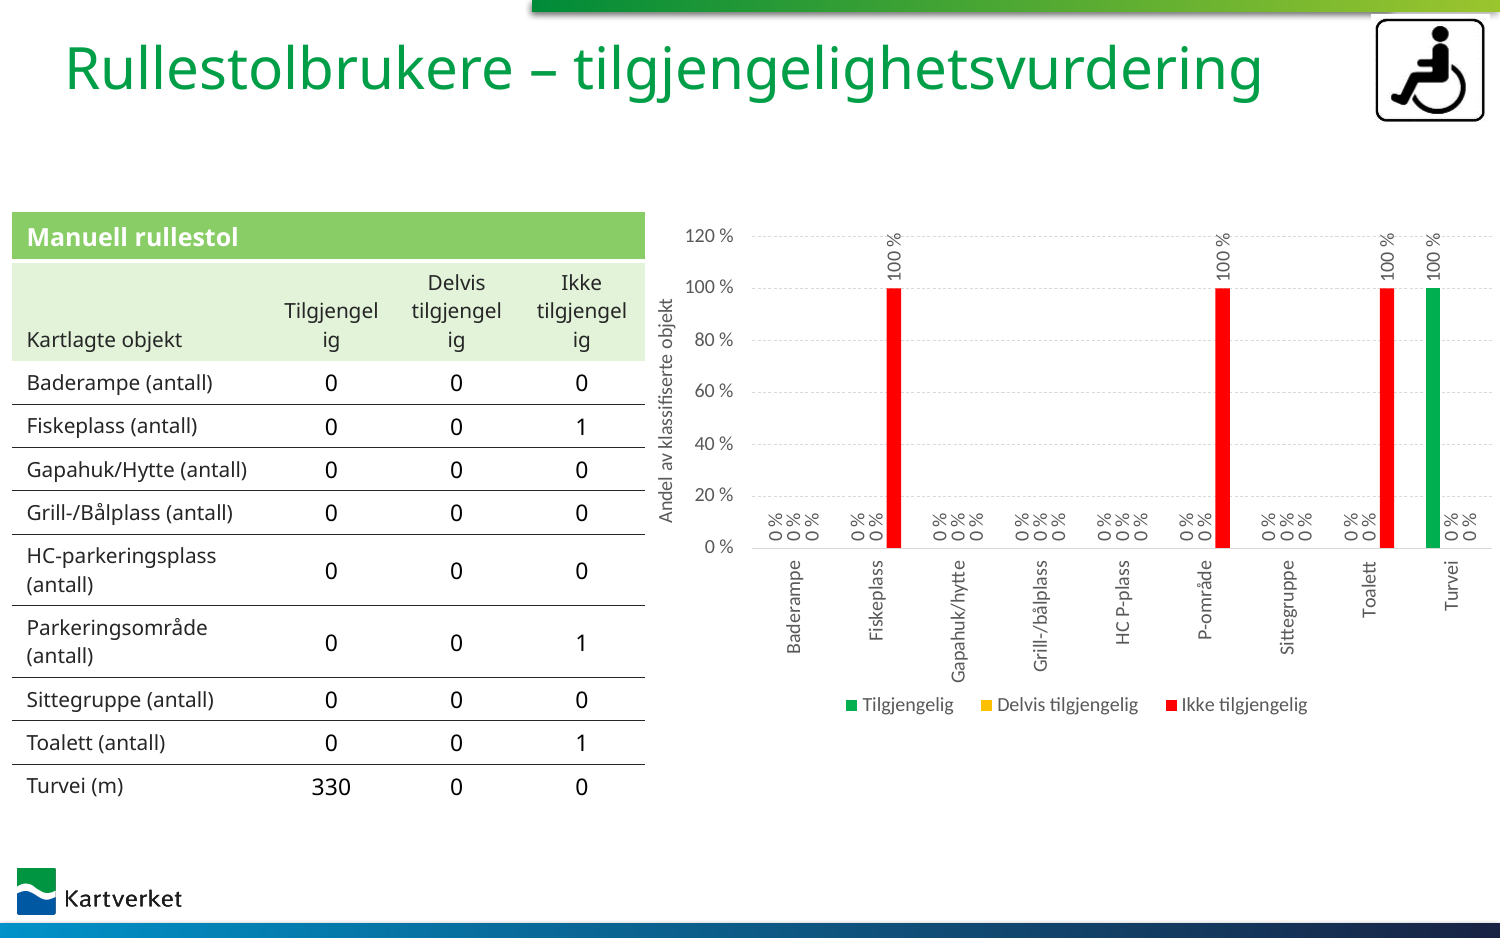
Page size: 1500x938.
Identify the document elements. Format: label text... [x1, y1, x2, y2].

table_cell 1 [519, 721, 645, 764]
table_cell Turvei (m) [12, 765, 269, 807]
table_cell 0 [269, 491, 394, 534]
table_cell Delvis tilgjengelig [394, 263, 519, 361]
table_cell Toalett (antall) [12, 721, 269, 764]
table_cell 0 [394, 405, 519, 447]
table_cell 0 [394, 606, 519, 677]
table_cell Grill-/Bålplass (antall) [12, 491, 269, 534]
table_cell 0 [394, 535, 519, 605]
table_cell Baderampe (antall) [12, 361, 269, 404]
table_cell Tilgjengelig [269, 263, 394, 361]
table_cell 0 [394, 678, 519, 720]
table_cell 0 [269, 405, 394, 447]
table_cell Gapahuk/Hytte (antall) [12, 448, 269, 490]
text_box Rullestolbrukere – tilgjengelighetsvurdering [49, 12, 1372, 109]
table_cell 0 [394, 491, 519, 534]
table_cell Sittegruppe (antall) [12, 678, 269, 720]
table_cell 0 [269, 606, 394, 677]
table_cell Ikke tilgjengelig [519, 263, 638, 361]
table_cell 0 [519, 678, 638, 720]
table_cell 0 [394, 765, 519, 807]
table_cell 0 [269, 448, 394, 490]
picture [643, 218, 1500, 728]
picture [1371, 13, 1491, 127]
table_cell 0 [519, 535, 638, 605]
table_cell 0 [394, 361, 519, 404]
table_cell 0 [269, 535, 394, 605]
table_cell 0 [269, 361, 394, 404]
table_cell 1 [519, 405, 638, 447]
table_cell 0 [519, 765, 645, 807]
table_cell 0 [519, 361, 638, 404]
table_cell 0 [269, 678, 394, 720]
table_cell 0 [519, 448, 638, 490]
table_cell HC-parkeringsplass (antall) [12, 535, 269, 605]
table_cell 0 [519, 491, 638, 534]
table_cell 330 [269, 765, 394, 807]
table_cell Parkeringsområde (antall) [12, 606, 269, 677]
table_header Manuell rullestol [12, 212, 645, 259]
table_cell 0 [394, 721, 519, 764]
table_cell 1 [519, 606, 638, 677]
table_cell Fiskeplass (antall) [12, 405, 269, 447]
table_cell 0 [269, 721, 394, 764]
table_cell Kartlagte objekt [12, 263, 269, 361]
table_cell 0 [394, 448, 519, 490]
